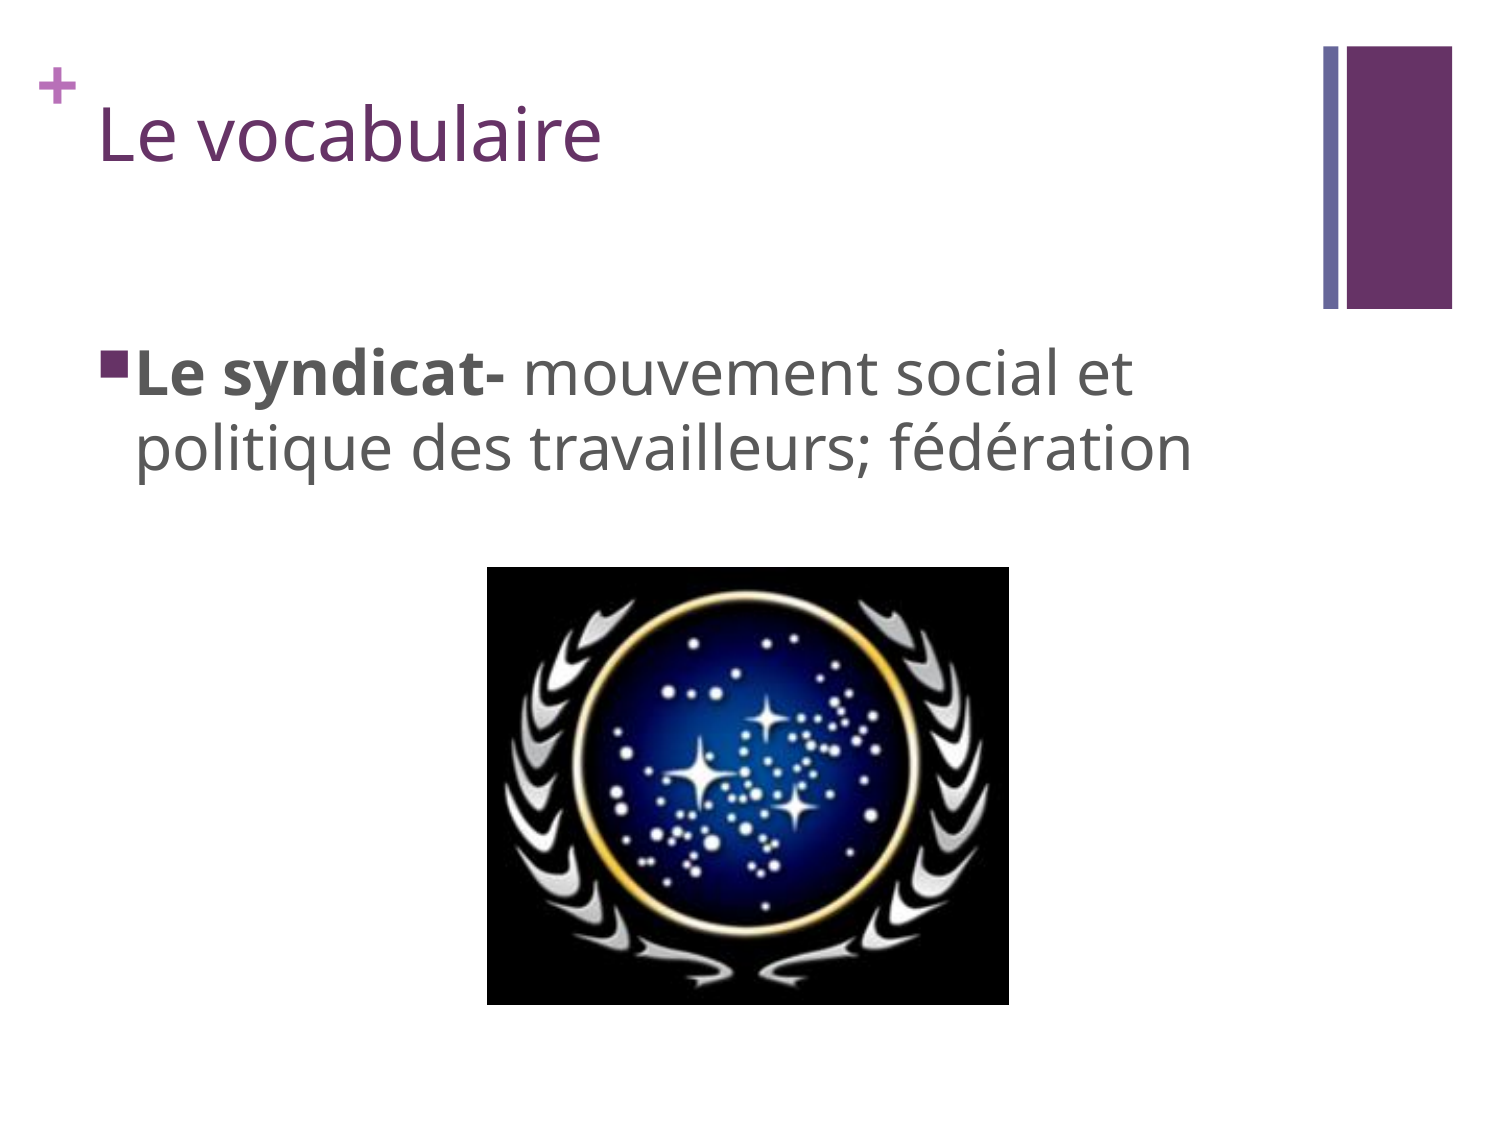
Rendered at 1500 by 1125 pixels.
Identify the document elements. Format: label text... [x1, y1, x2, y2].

list Le syndicat- mouvement social et politique des travailleurs; fédération [81, 324, 1322, 1005]
picture [486, 566, 1009, 1006]
title Le vocabulaire [81, 79, 1322, 263]
